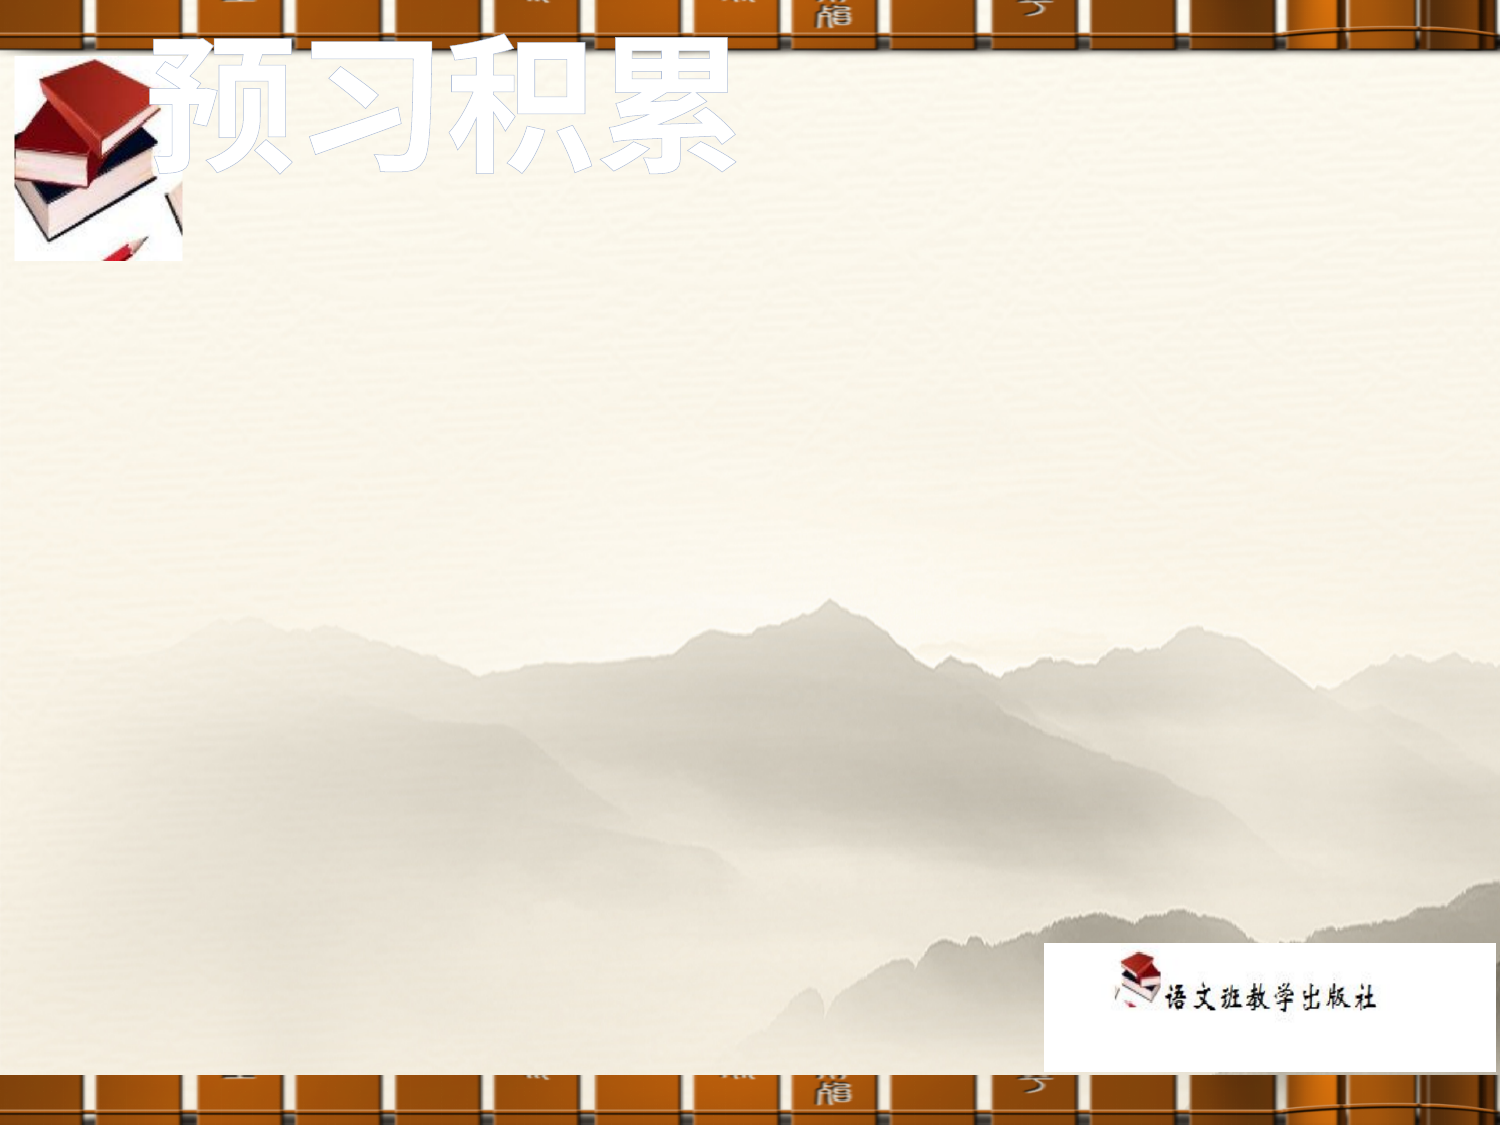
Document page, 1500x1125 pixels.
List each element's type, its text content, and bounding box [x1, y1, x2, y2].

picture [0, 0, 1500, 1125]
text_box 预习积累 [5, 2, 886, 198]
